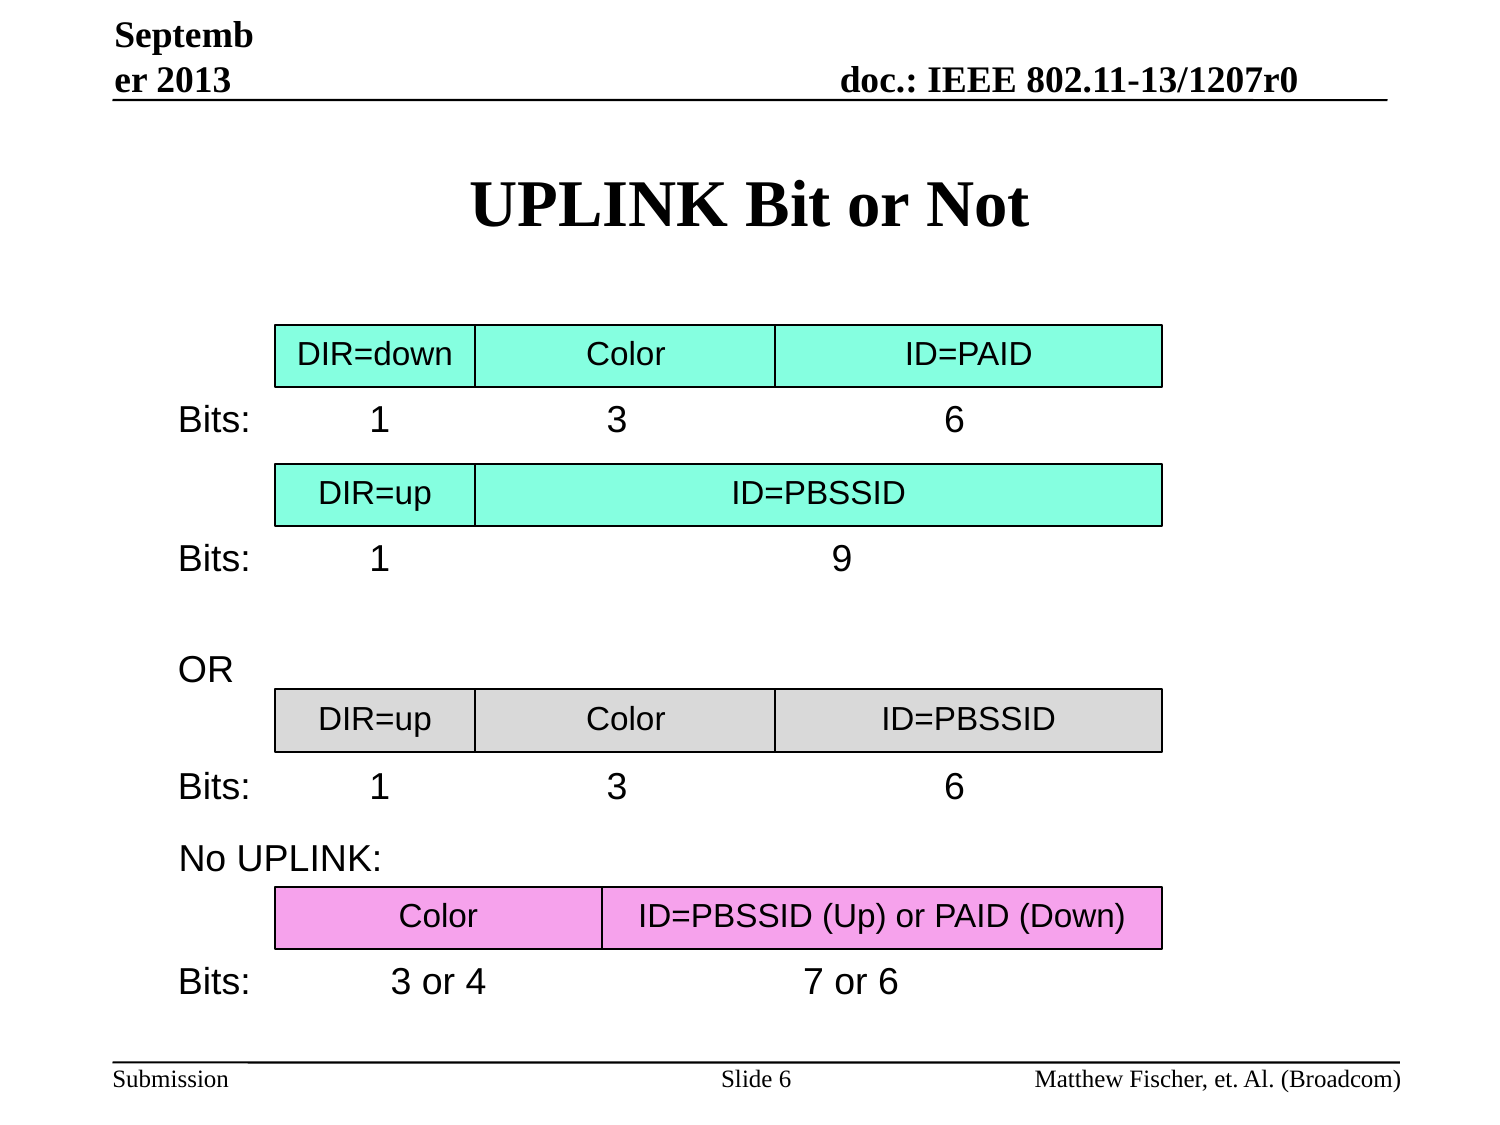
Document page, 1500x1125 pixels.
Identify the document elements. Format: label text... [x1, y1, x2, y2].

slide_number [114, 54, 270, 101]
text_box Color [274, 886, 601, 950]
text_box 3 [591, 754, 643, 815]
text_box 3 [591, 387, 643, 448]
text_box 1 [354, 387, 405, 448]
text_box ID=PBSSID [774, 689, 1163, 752]
text_box ID=PAID [774, 324, 1163, 388]
text_box Color [474, 689, 774, 752]
text_box Bits: [163, 526, 266, 587]
text_box No UPLINK: [163, 826, 398, 887]
text_box 1 [354, 754, 405, 815]
text_box 6 [929, 754, 980, 815]
text_box 7 or 6 [788, 949, 914, 1010]
text_box ID=PBSSID (Up) or PAID (Down) [601, 886, 1163, 950]
text_box 3 or 4 [375, 949, 502, 1010]
text_box Bits: [163, 387, 266, 448]
title UPLINK Bit or Not [112, 112, 1388, 288]
text_box DIR=up [275, 463, 474, 527]
slide_number Slide 6 [712, 1061, 800, 1093]
text_box Color [474, 324, 774, 388]
text_box ID=PBSSID [474, 463, 1163, 527]
text_box 6 [929, 387, 980, 448]
text_box OR [163, 637, 250, 698]
text_box Bits: [163, 754, 266, 815]
text_box 9 [816, 526, 868, 587]
footer Matthew Fischer, et. Al. (Broadcom) [1029, 1061, 1402, 1093]
text_box DIR=down [275, 324, 474, 388]
text_box Bits: [163, 949, 266, 1010]
text_box 1 [354, 526, 405, 587]
text_box DIR=up [275, 689, 474, 752]
